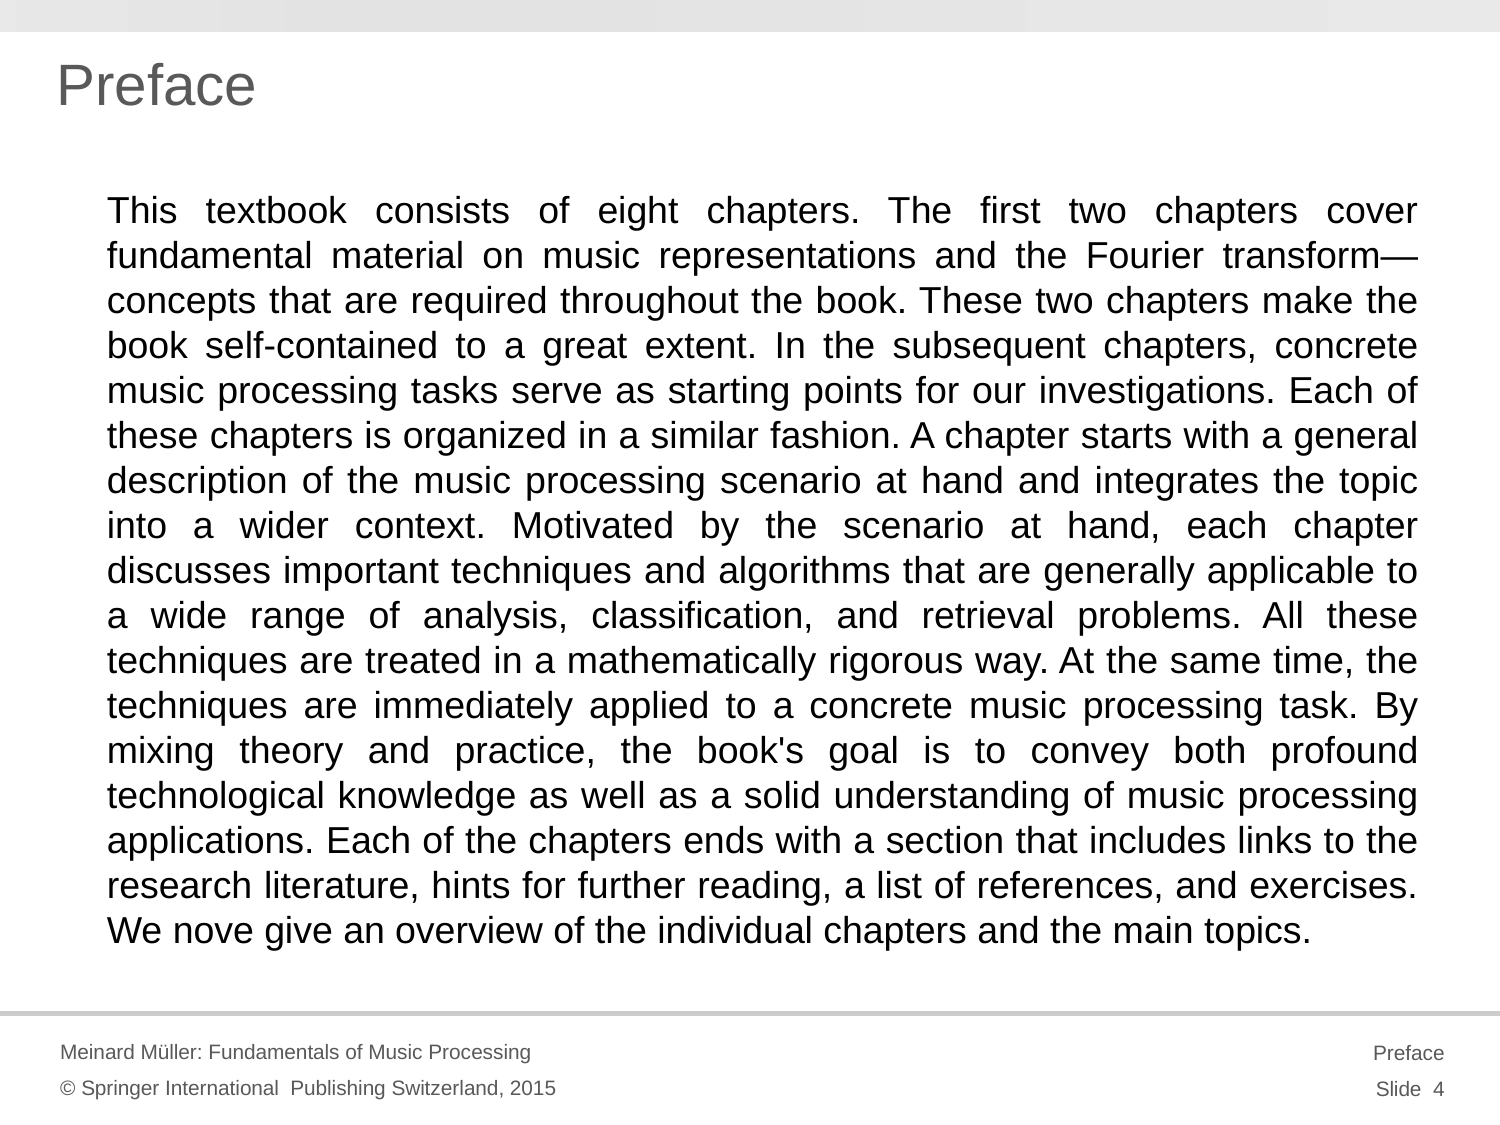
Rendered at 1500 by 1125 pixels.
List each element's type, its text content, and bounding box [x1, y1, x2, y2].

picture [0, 0, 1500, 32]
title Preface [40, 39, 1448, 133]
text_box This textbook consists of eight chapters. The first two chapters cover fundamental material on music representations and the Fourier transform—concepts that are required throughout the book. These two chapters make the book self-contained to a great extent. In the subsequent chapters, concrete music processing tasks serve as starting points for our investigations. Each of these chapters is organized in a similar fashion. A chapter starts with a general description of the music processing scenario at hand and integrates the topic into a wider context. Motivated by the scenario at hand, each chapter discusses important techniques and algorithms that are generally applicable to a wide range of analysis, classification, and retrieval problems. All these techniques are treated in a mathematically rigorous way. At the same time, the techniques are immediately applied to a concrete music processing task. By mixing theory and practice, the book's goal is to convey both profound technological knowledge as well as a solid understanding of music processing applications. Each of the chapters ends with a section that includes links to the research literature, hints for further reading, a list of references, and exercises. We nove give an overview of the individual chapters and the main topics. [92, 178, 1434, 959]
